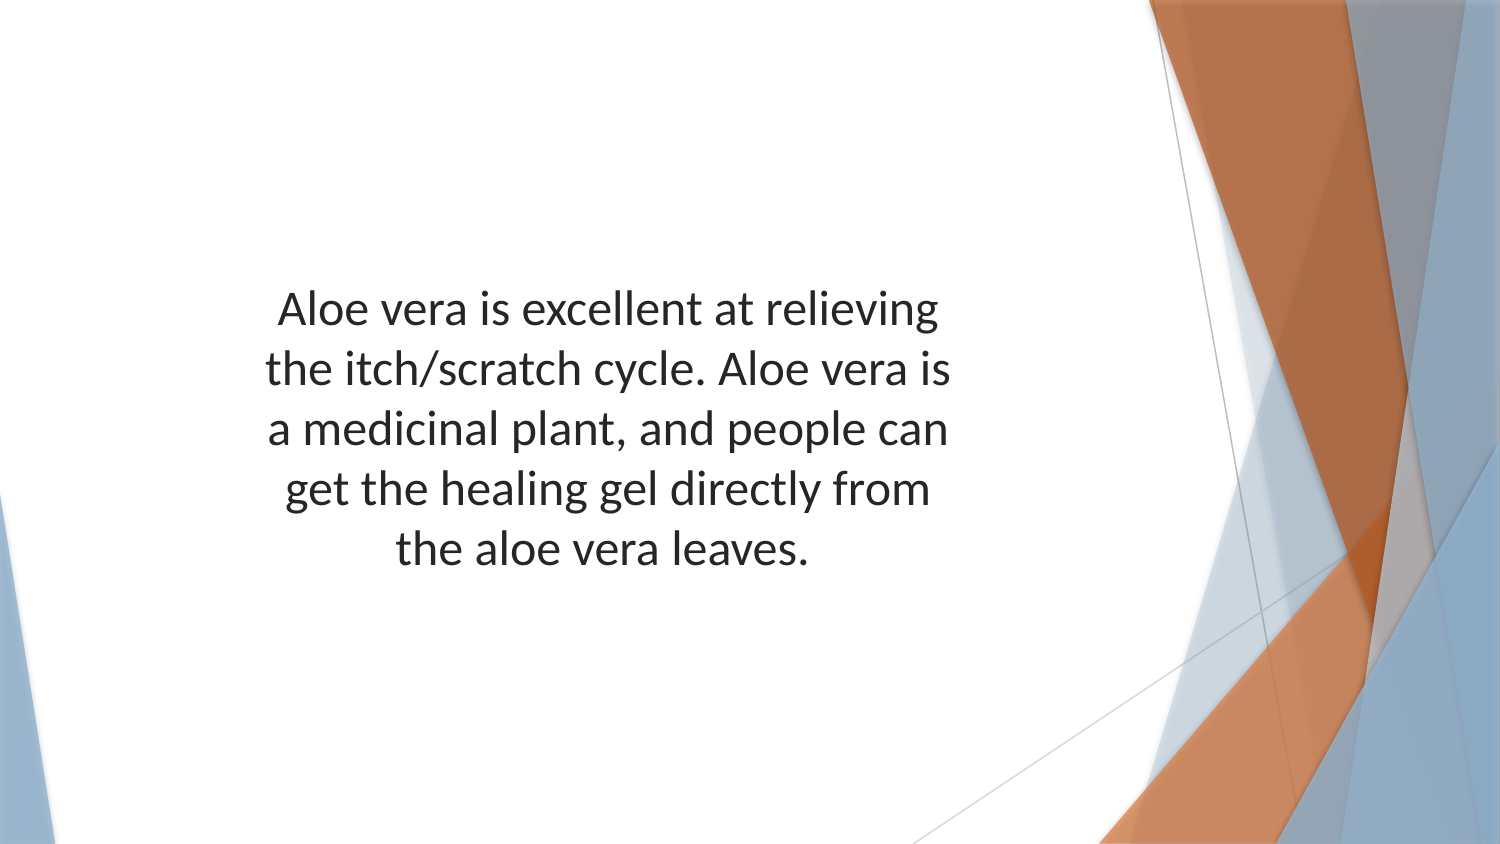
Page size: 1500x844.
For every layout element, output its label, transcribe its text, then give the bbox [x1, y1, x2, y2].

list Aloe vera is excellent at relieving the itch/scratch cycle. Aloe vera is a medicinal plant, and people can get the healing gel directly from the aloe vera leaves. [242, 268, 975, 588]
